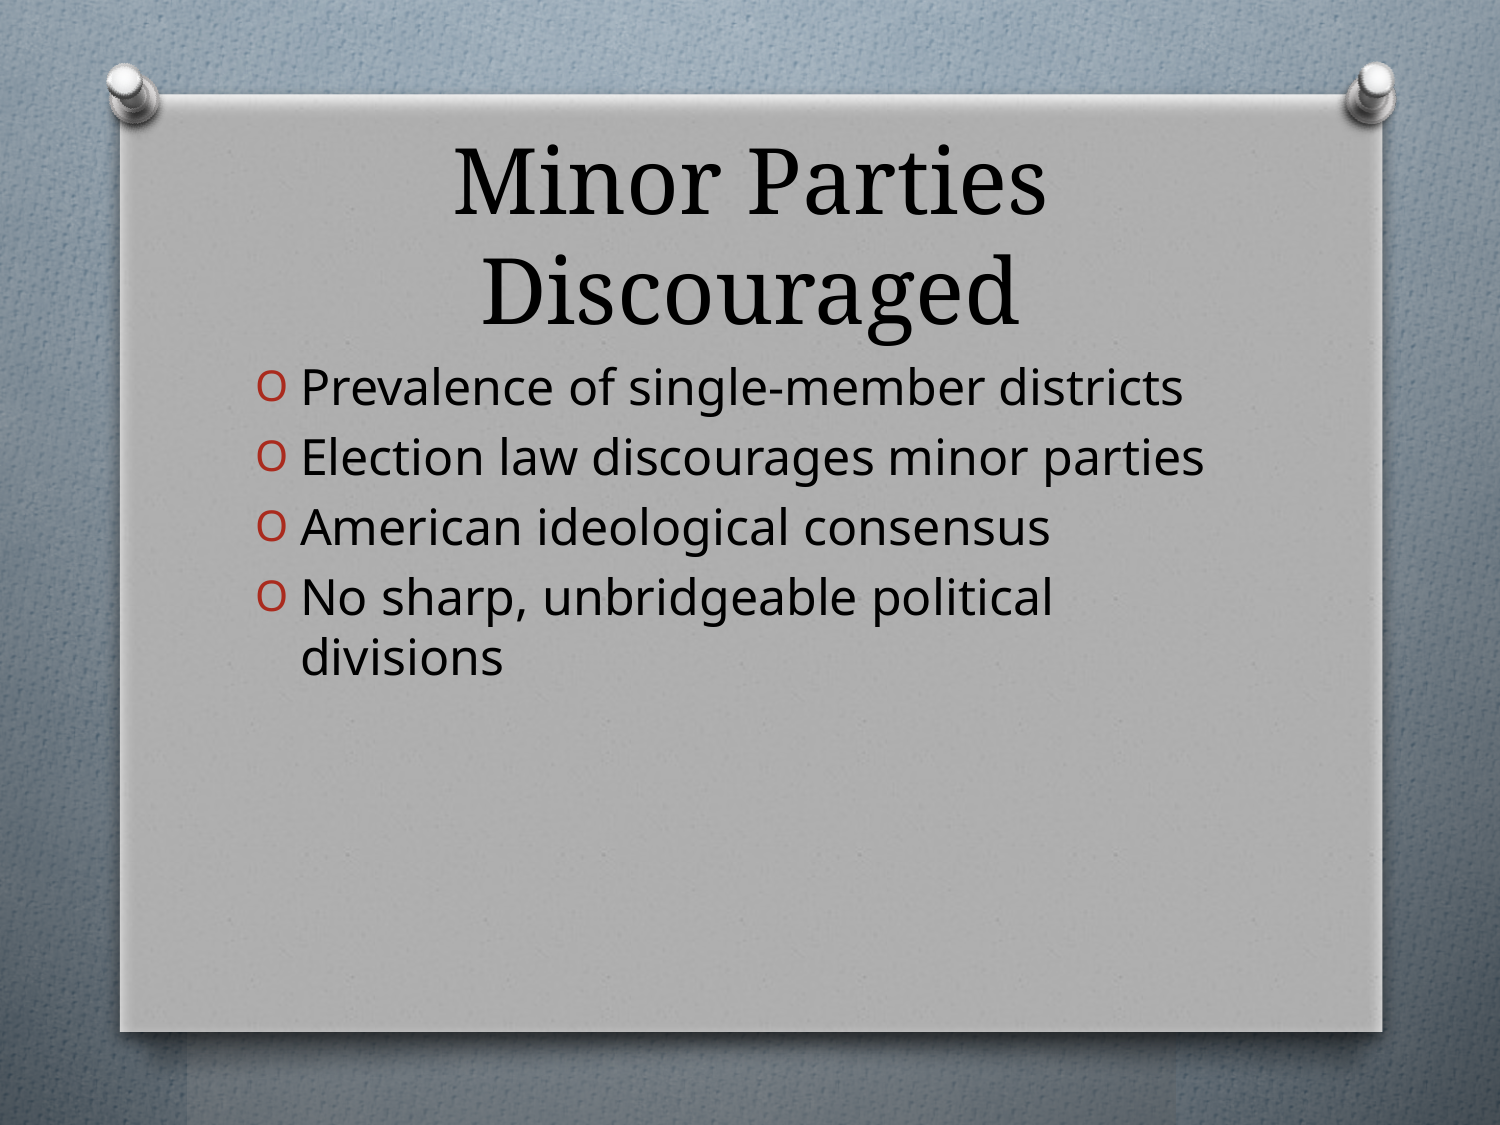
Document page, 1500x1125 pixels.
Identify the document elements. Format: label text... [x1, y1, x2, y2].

picture [1317, 35, 1439, 156]
picture [75, 29, 198, 153]
list Prevalence of single-member districts Election law discourages minor parties American ideological consensus No sharp, unbridgeable political divisions [240, 347, 1257, 939]
title Minor Parties Discouraged [179, 134, 1323, 332]
